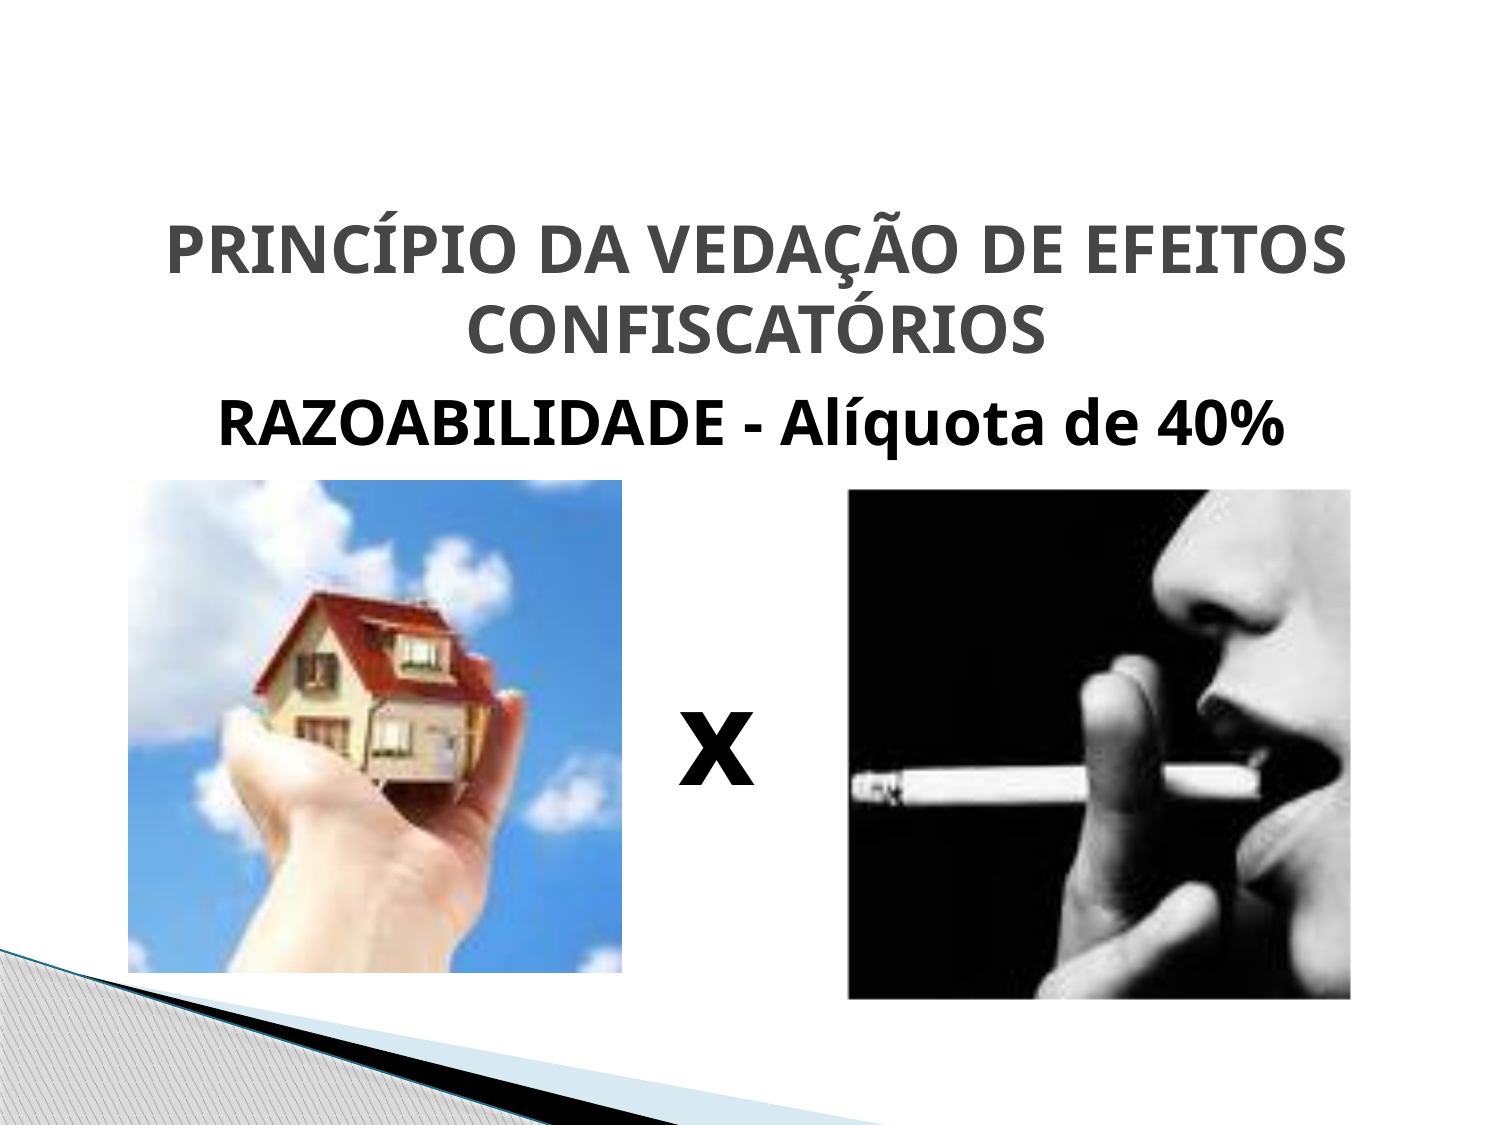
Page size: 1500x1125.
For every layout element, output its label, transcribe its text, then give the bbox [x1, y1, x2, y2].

picture [843, 491, 1356, 998]
list x [644, 644, 774, 821]
title PRINCÍPIO DA VEDAÇÃO DE EFEITOS CONFISCATÓRIOS [82, 199, 1432, 375]
text_box RAZOABILIDADE - Alíquota de 40% [105, 374, 1383, 469]
picture [128, 480, 622, 973]
